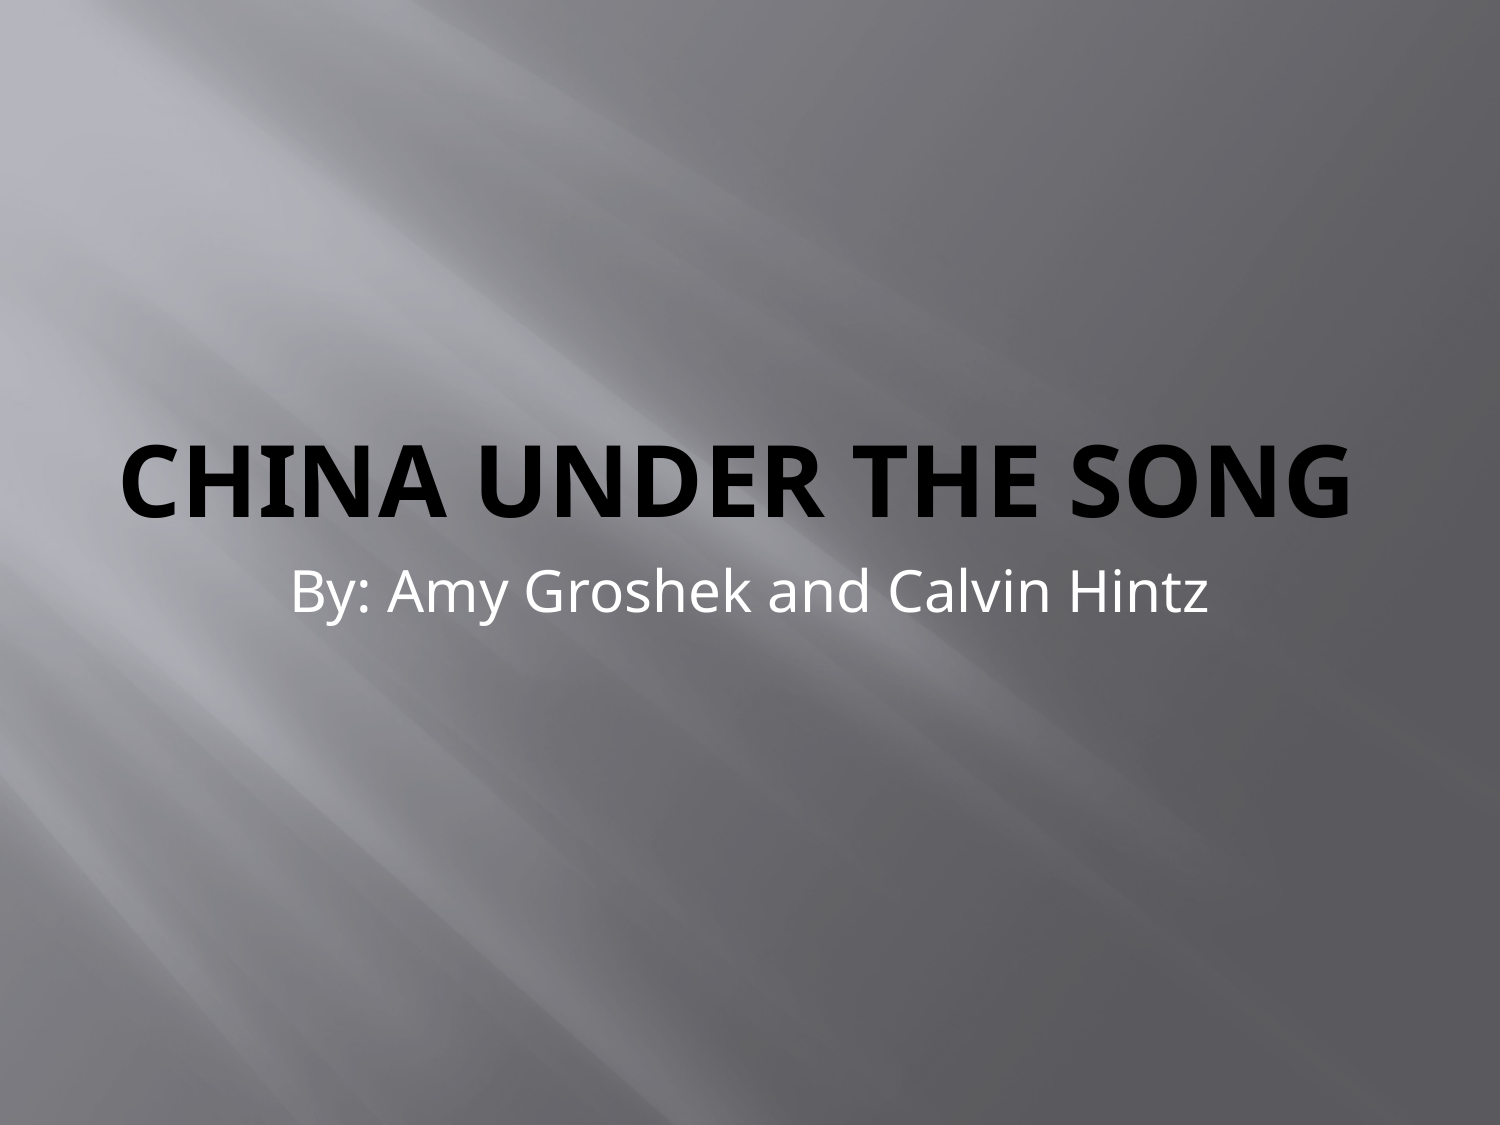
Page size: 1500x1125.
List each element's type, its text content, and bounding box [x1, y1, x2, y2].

title China Under the Song [62, 237, 1413, 538]
subtitle By: Amy Groshek and Calvin Hintz [225, 546, 1275, 834]
